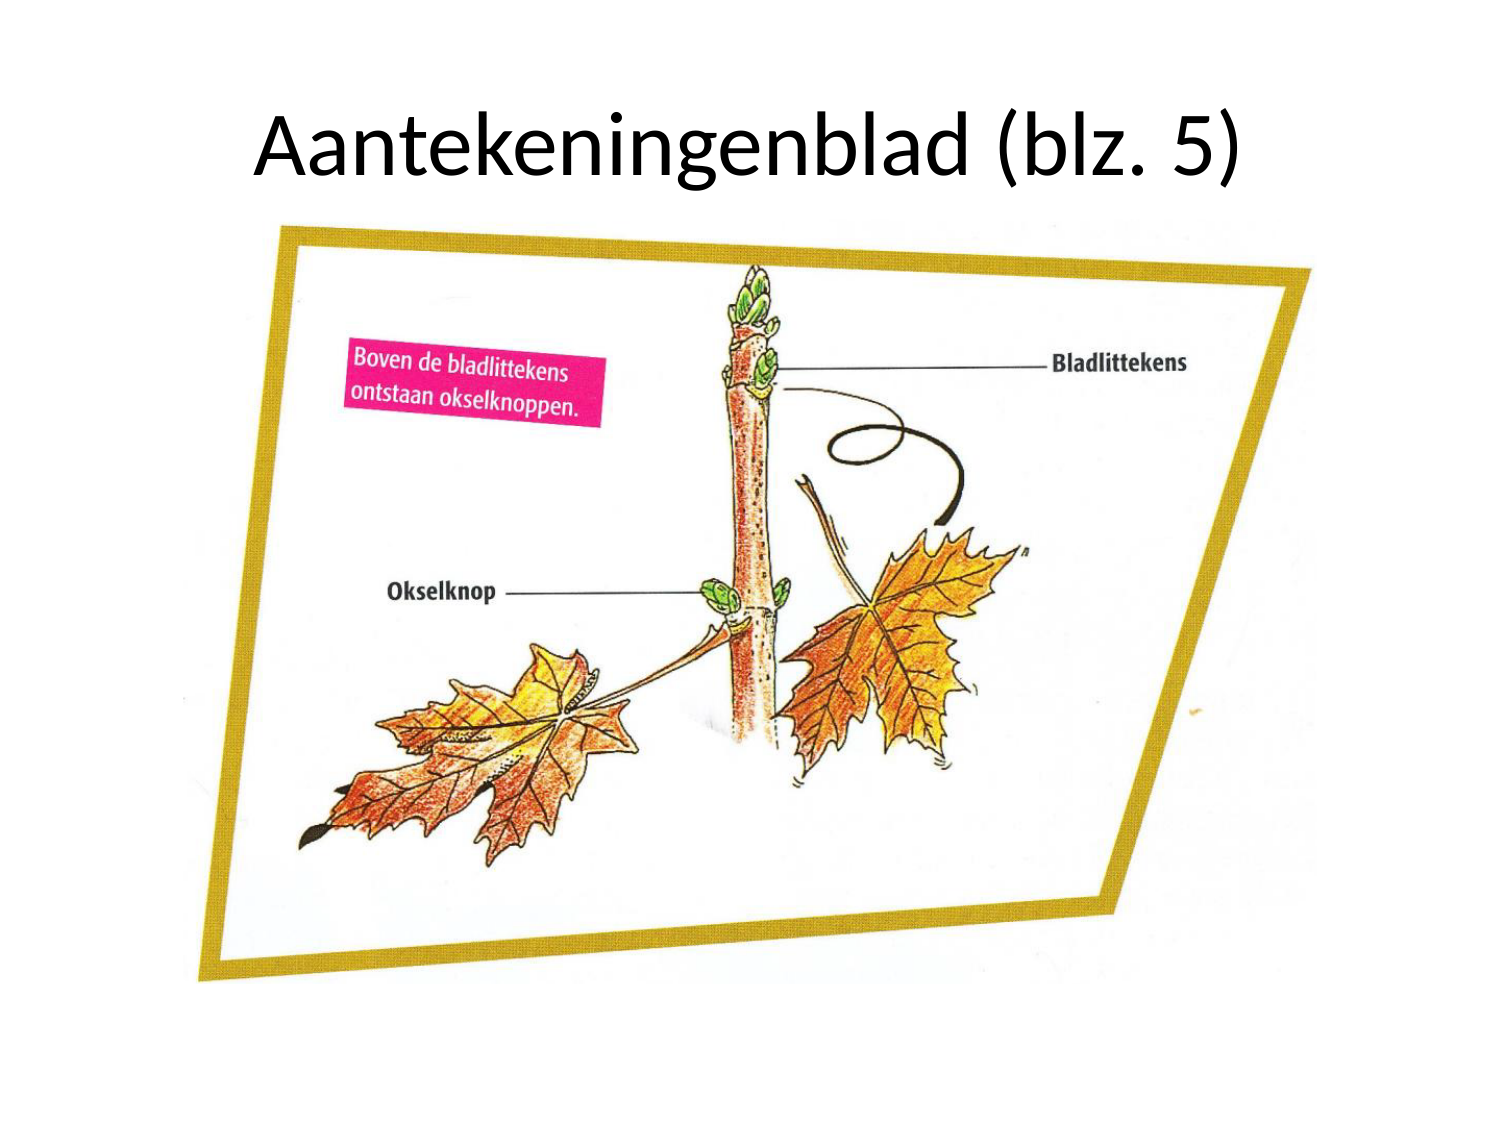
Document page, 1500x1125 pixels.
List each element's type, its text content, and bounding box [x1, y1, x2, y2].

picture [182, 219, 1318, 985]
title Aantekeningenblad (blz. 5) [75, 45, 1425, 233]
